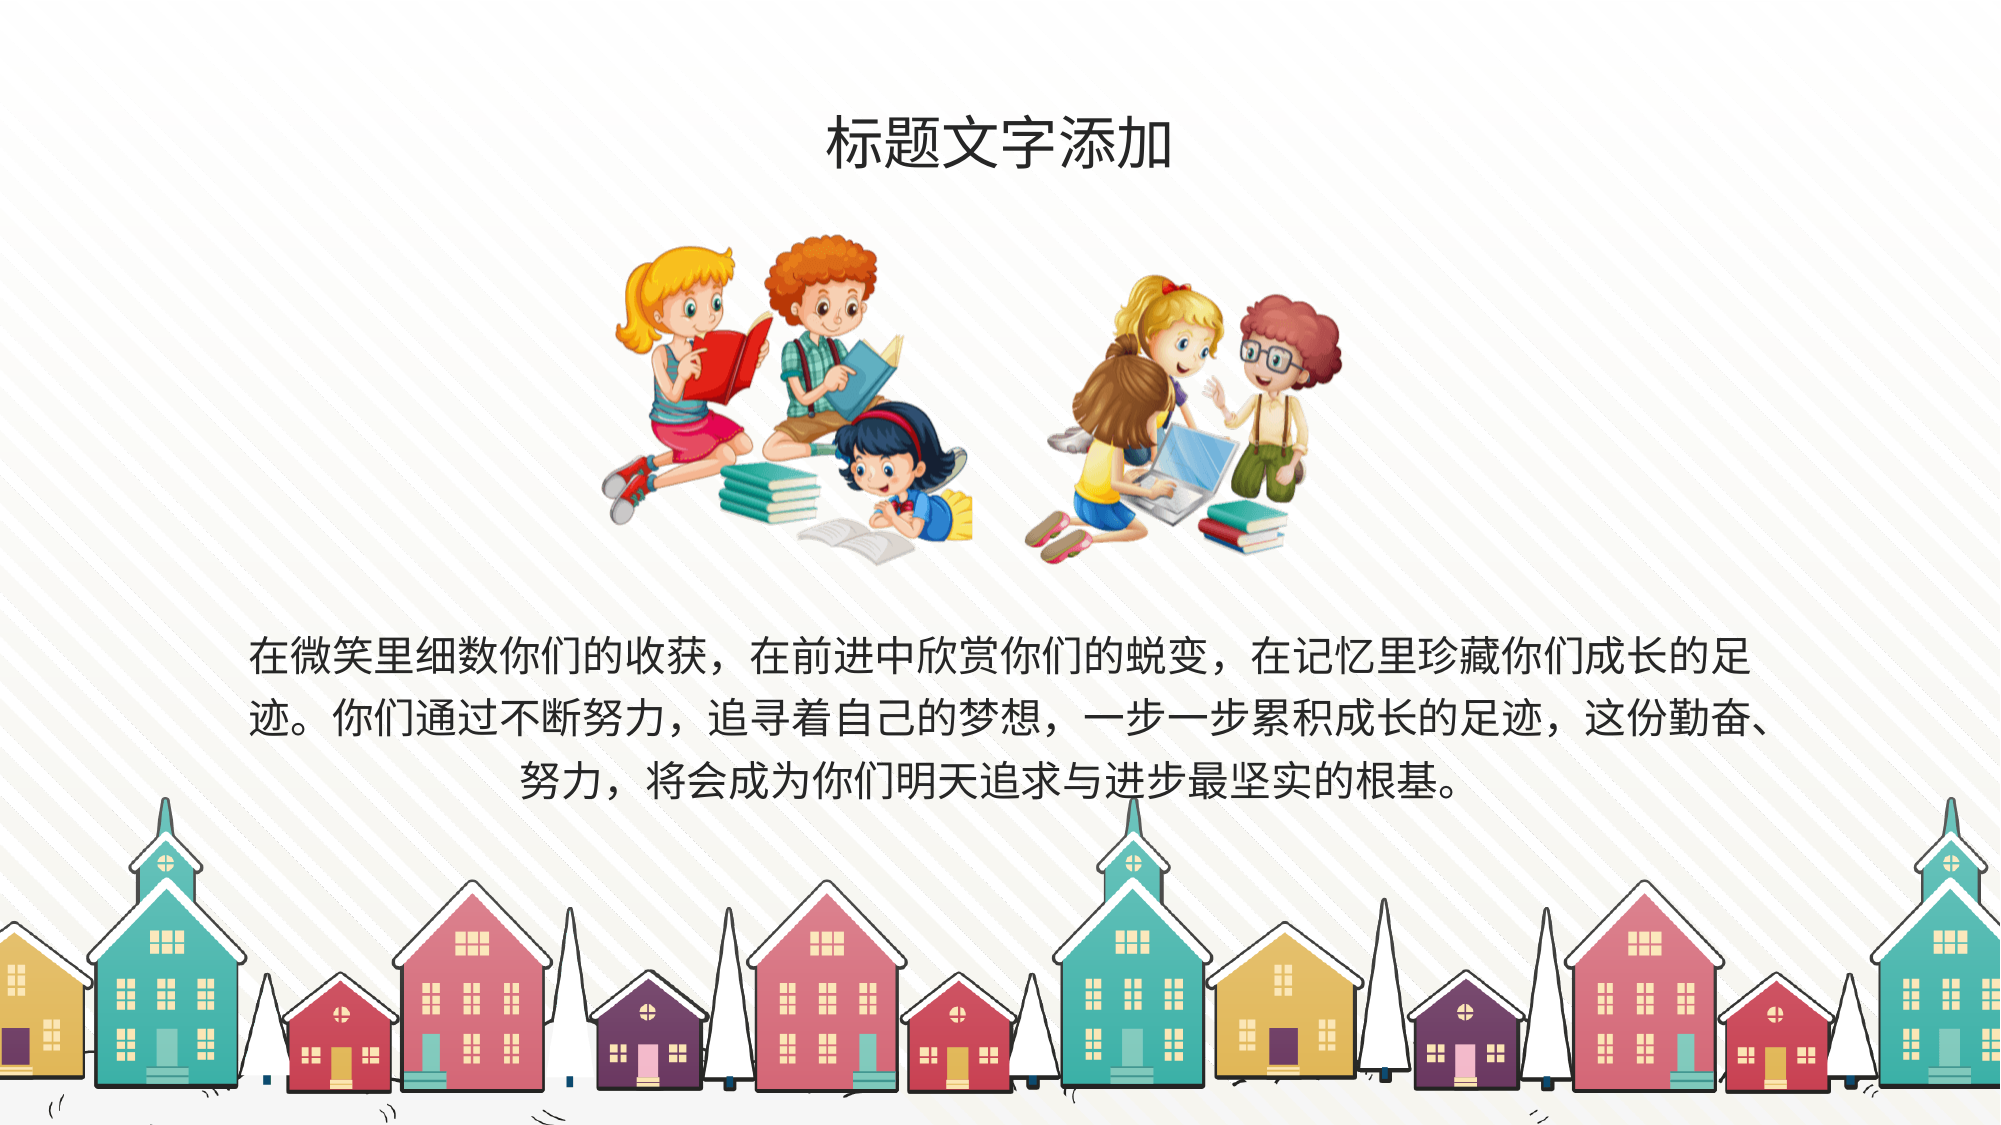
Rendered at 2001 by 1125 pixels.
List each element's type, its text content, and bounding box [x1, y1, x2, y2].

text_box 在微笑里细数你们的收获，在前进中欣赏你们的蜕变，在记忆里珍藏你们成长的足迹。你们通过不断努力，追寻着自己的梦想，一步一步累积成长的足迹，这份勤奋、努力，将会成为你们明天追求与进步最坚实的根基。 [233, 609, 1767, 812]
picture [0, 1035, 2000, 1125]
picture [539, 207, 1398, 596]
text_box 标题文字添加 [0, 907, 2000, 965]
text_box 标题文字添加 [758, 98, 1242, 184]
